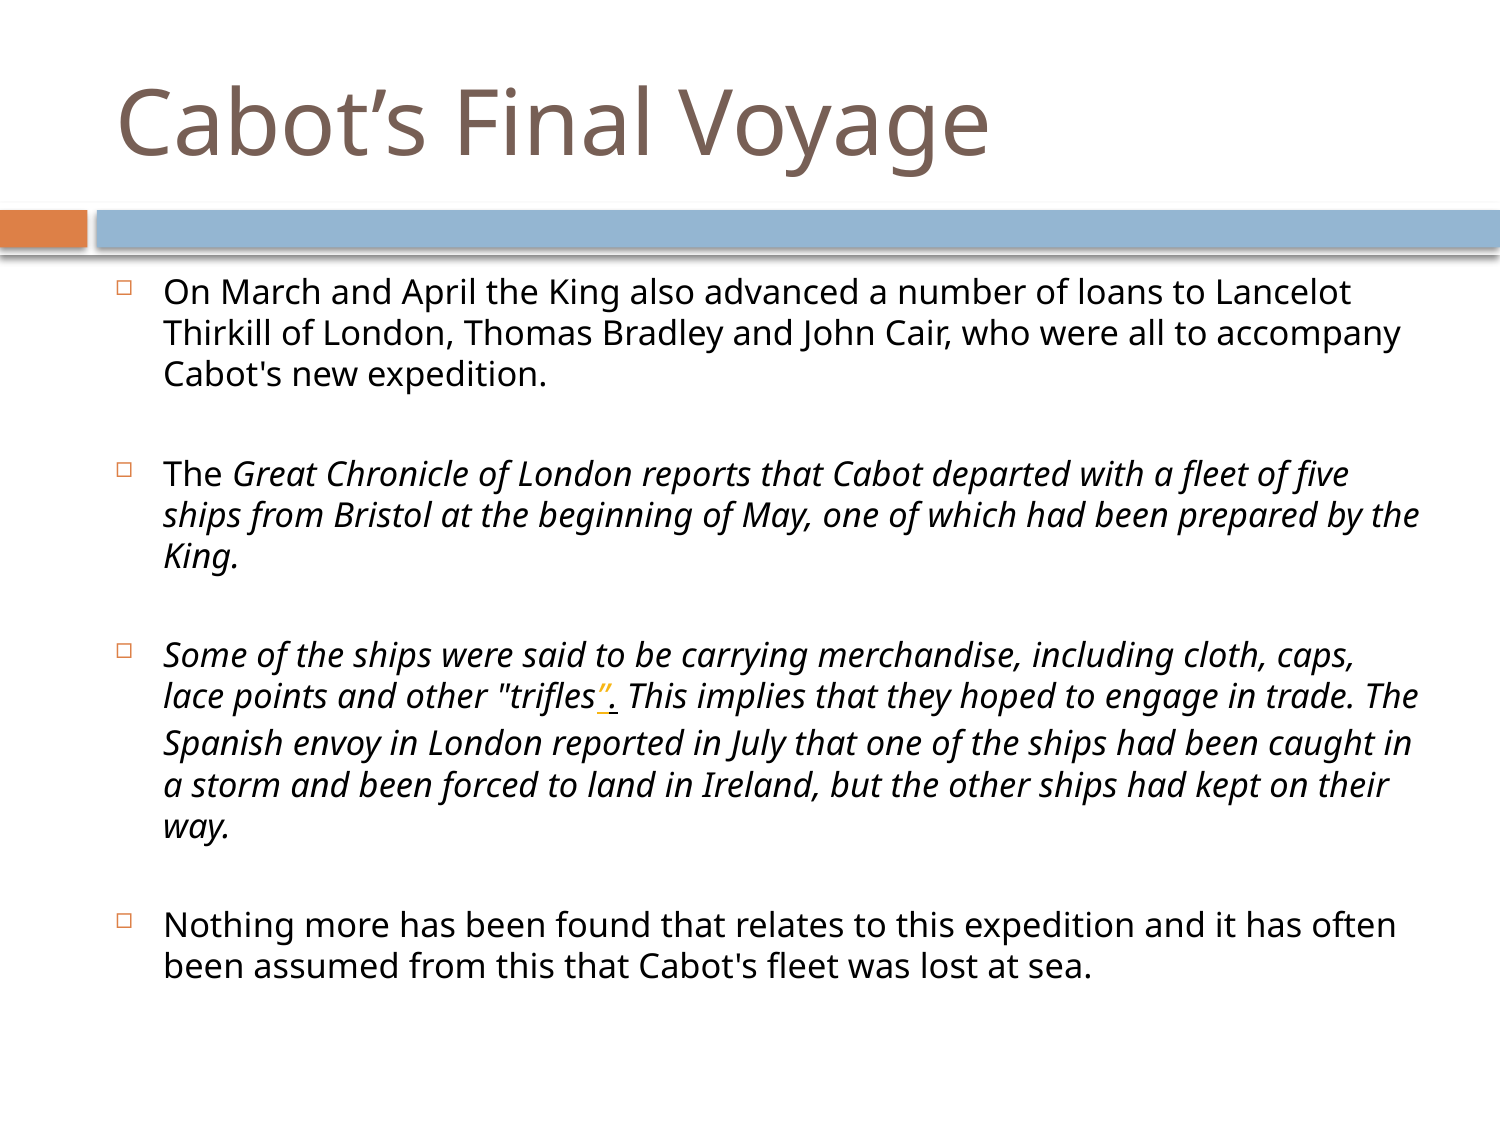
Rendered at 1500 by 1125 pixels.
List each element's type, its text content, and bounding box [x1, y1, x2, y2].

title Cabot’s Final Voyage [100, 37, 1438, 200]
list On March and April the King also advanced a number of loans to Lancelot Thirkill of London, Thomas Bradley and John Cair, who were all to accompany Cabot's new expedition. The Great Chronicle of London reports that Cabot departed with a fleet of five ships from Bristol at the beginning of May, one of which had been prepared by the King. Some of the ships were said to be carrying merchandise, including cloth, caps, lace points and other "trifles”. This implies that they hoped to engage in trade. The Spanish envoy in London reported in July that one of the ships had been caught in a storm and been forced to land in Ireland, but the other ships had kept on their way. Nothing more has been found that relates to this expedition and it has often been assumed from this that Cabot's fleet was lost at sea. [100, 262, 1438, 1000]
